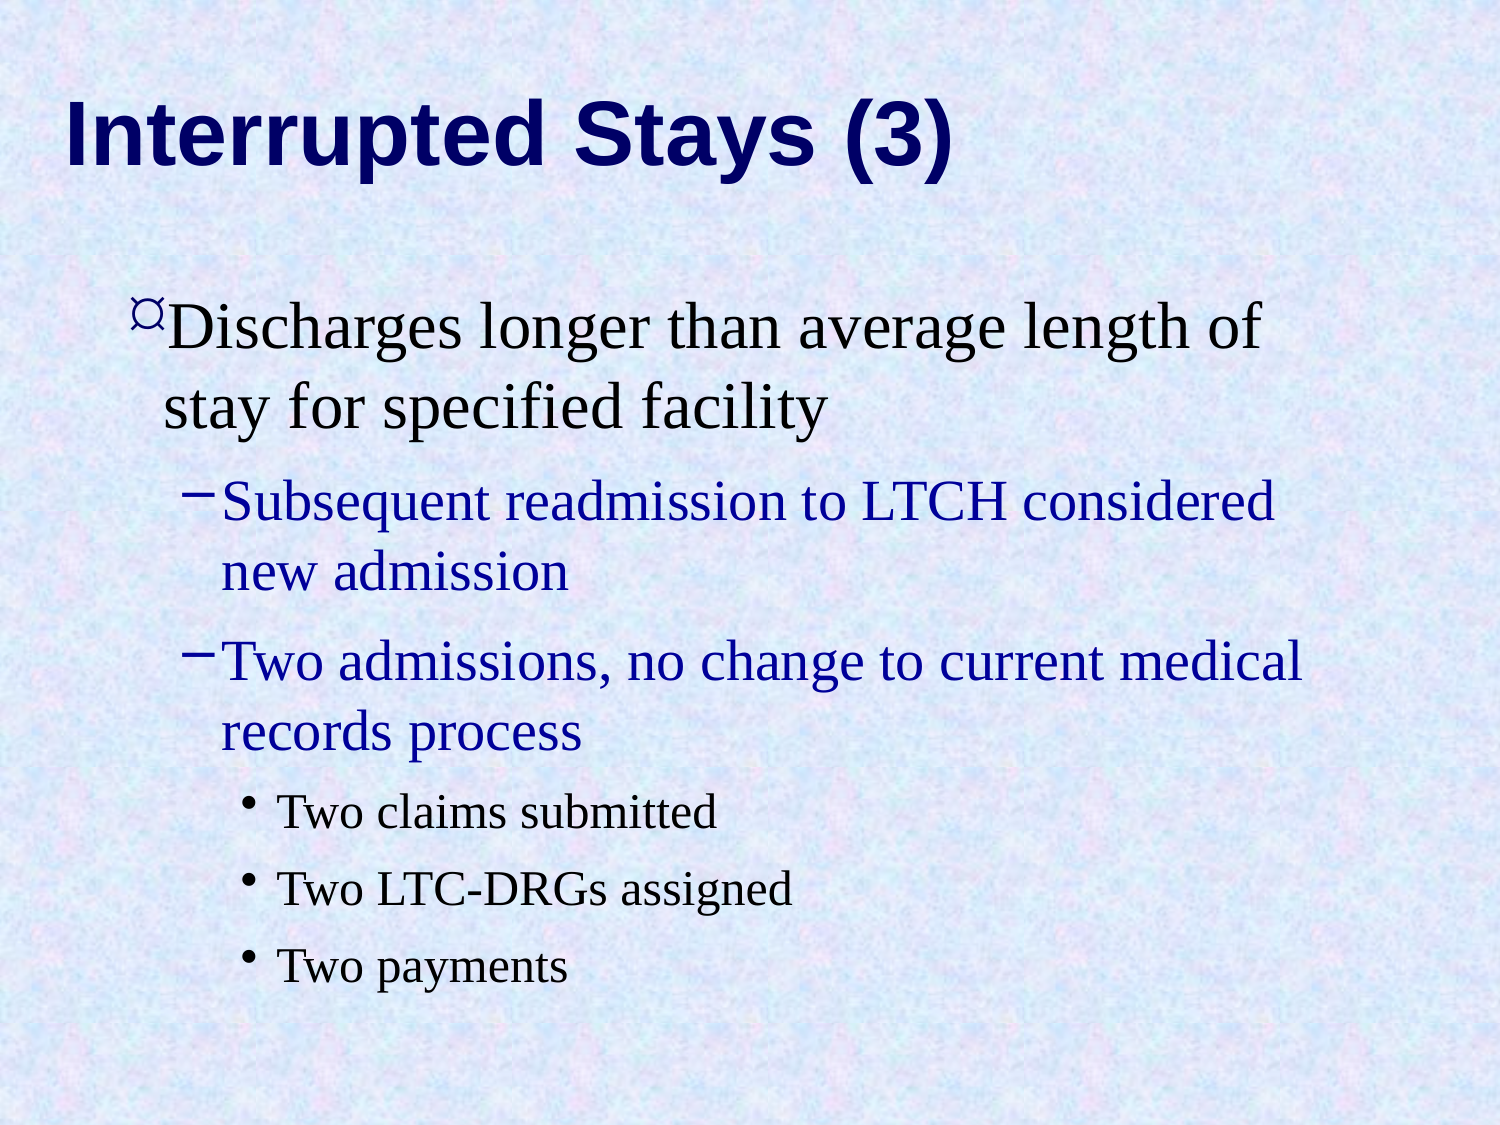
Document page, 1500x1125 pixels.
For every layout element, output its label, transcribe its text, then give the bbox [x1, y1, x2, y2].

list Discharges longer than average length of stay for specified facility Subsequent readmission to LTCH considered new admission Two admissions, no change to current medical records process Two claims submitted Two LTC-DRGs assigned Two payments [112, 275, 1375, 1050]
title Interrupted Stays (3) [50, 37, 1450, 238]
